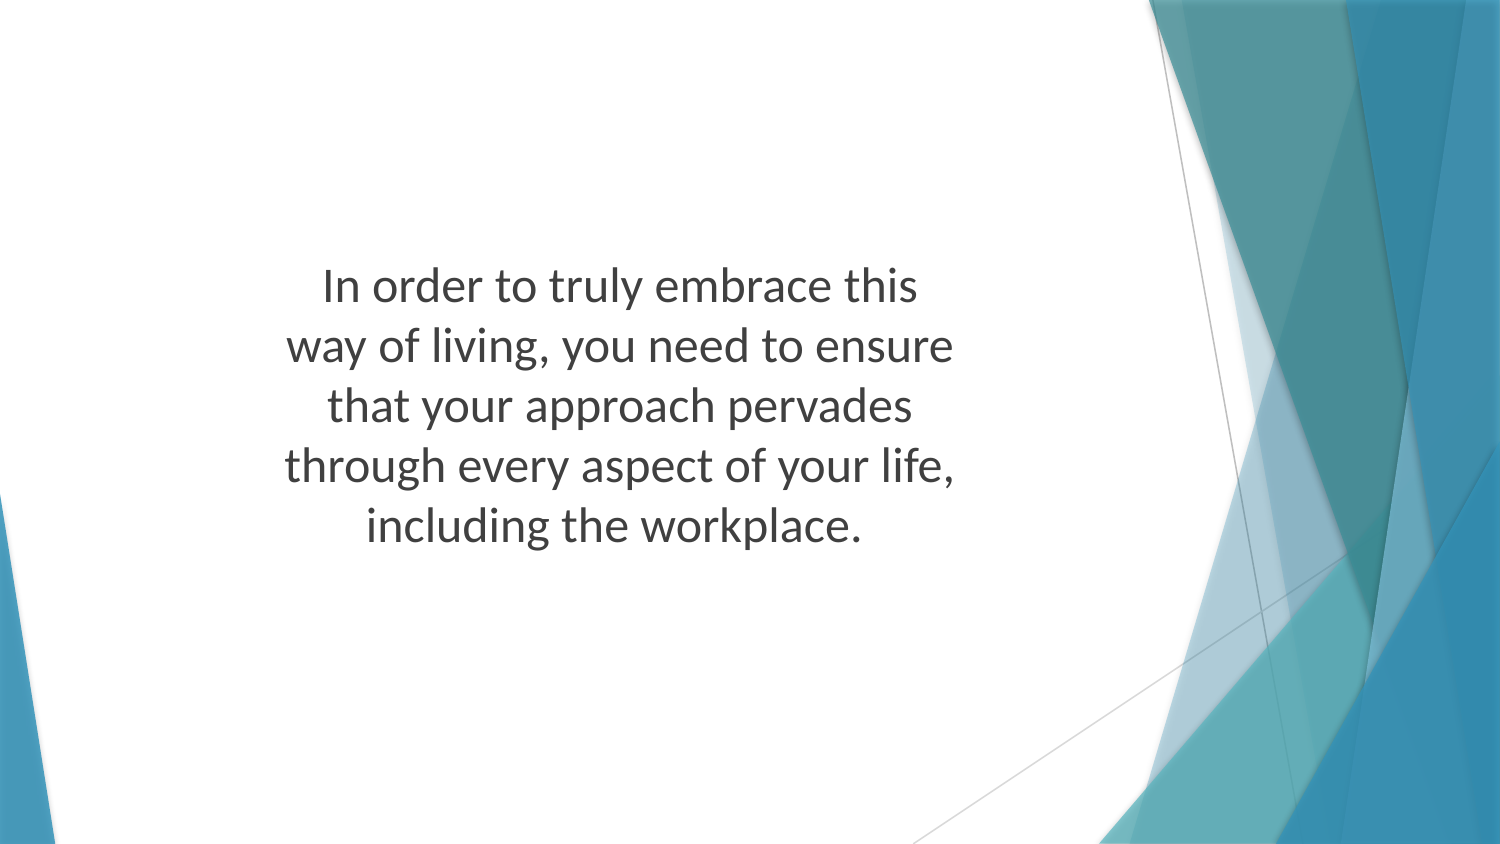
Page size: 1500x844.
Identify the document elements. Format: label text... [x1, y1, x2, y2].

list In order to truly embrace this way of living, you need to ensure that your approach pervades through every aspect of your life, including the workplace. [265, 244, 975, 611]
